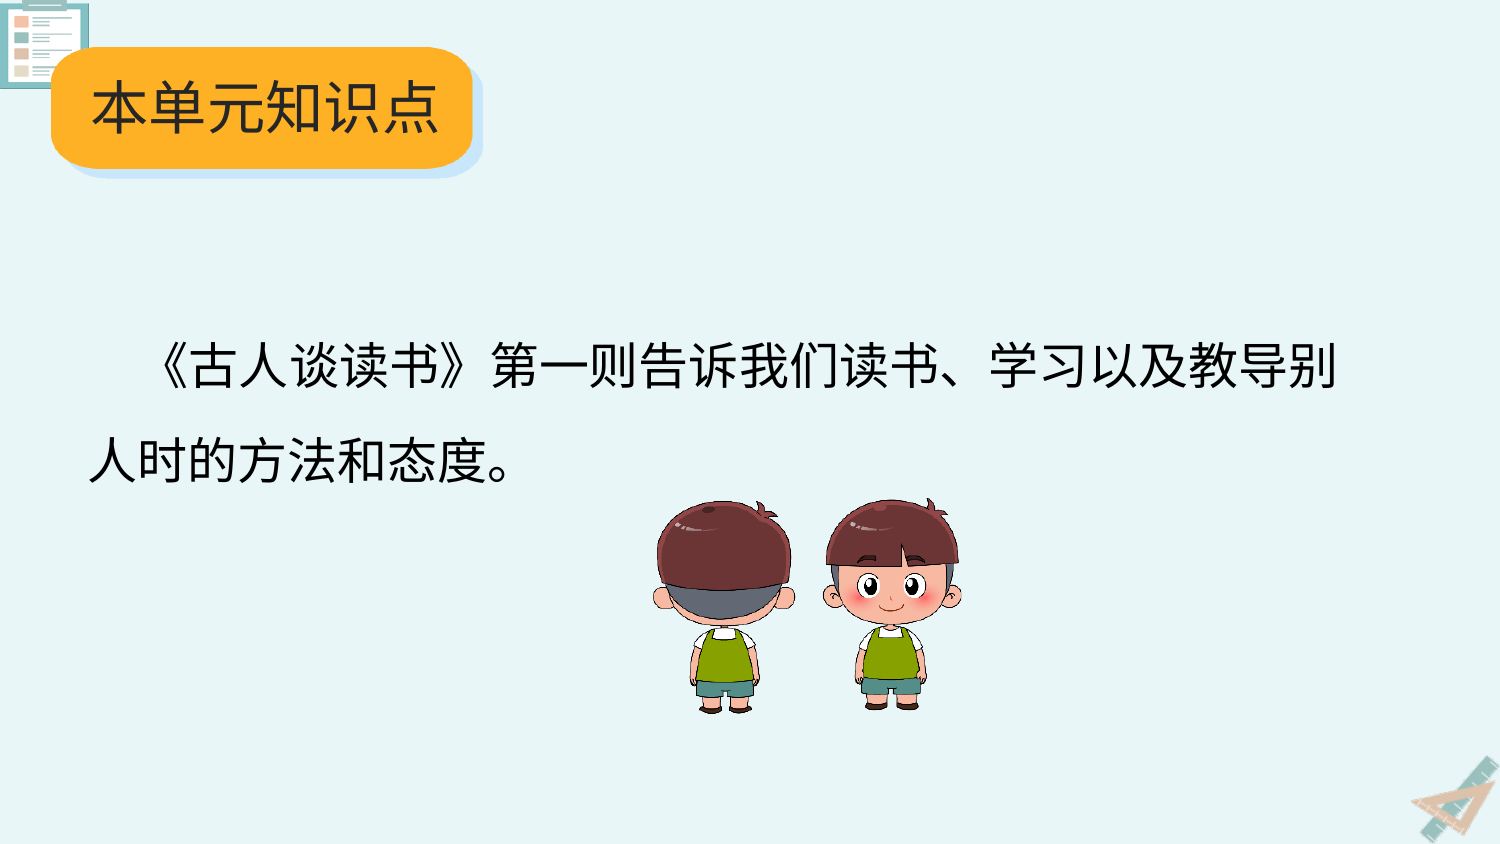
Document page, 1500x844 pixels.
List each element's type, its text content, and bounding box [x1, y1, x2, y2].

picture [641, 464, 962, 719]
picture [1411, 755, 1500, 844]
text_box 《古人谈读书》第一则告诉我们读书、学习以及教导别人时的方法和态度。 [76, 258, 1383, 495]
picture [0, 0, 483, 179]
